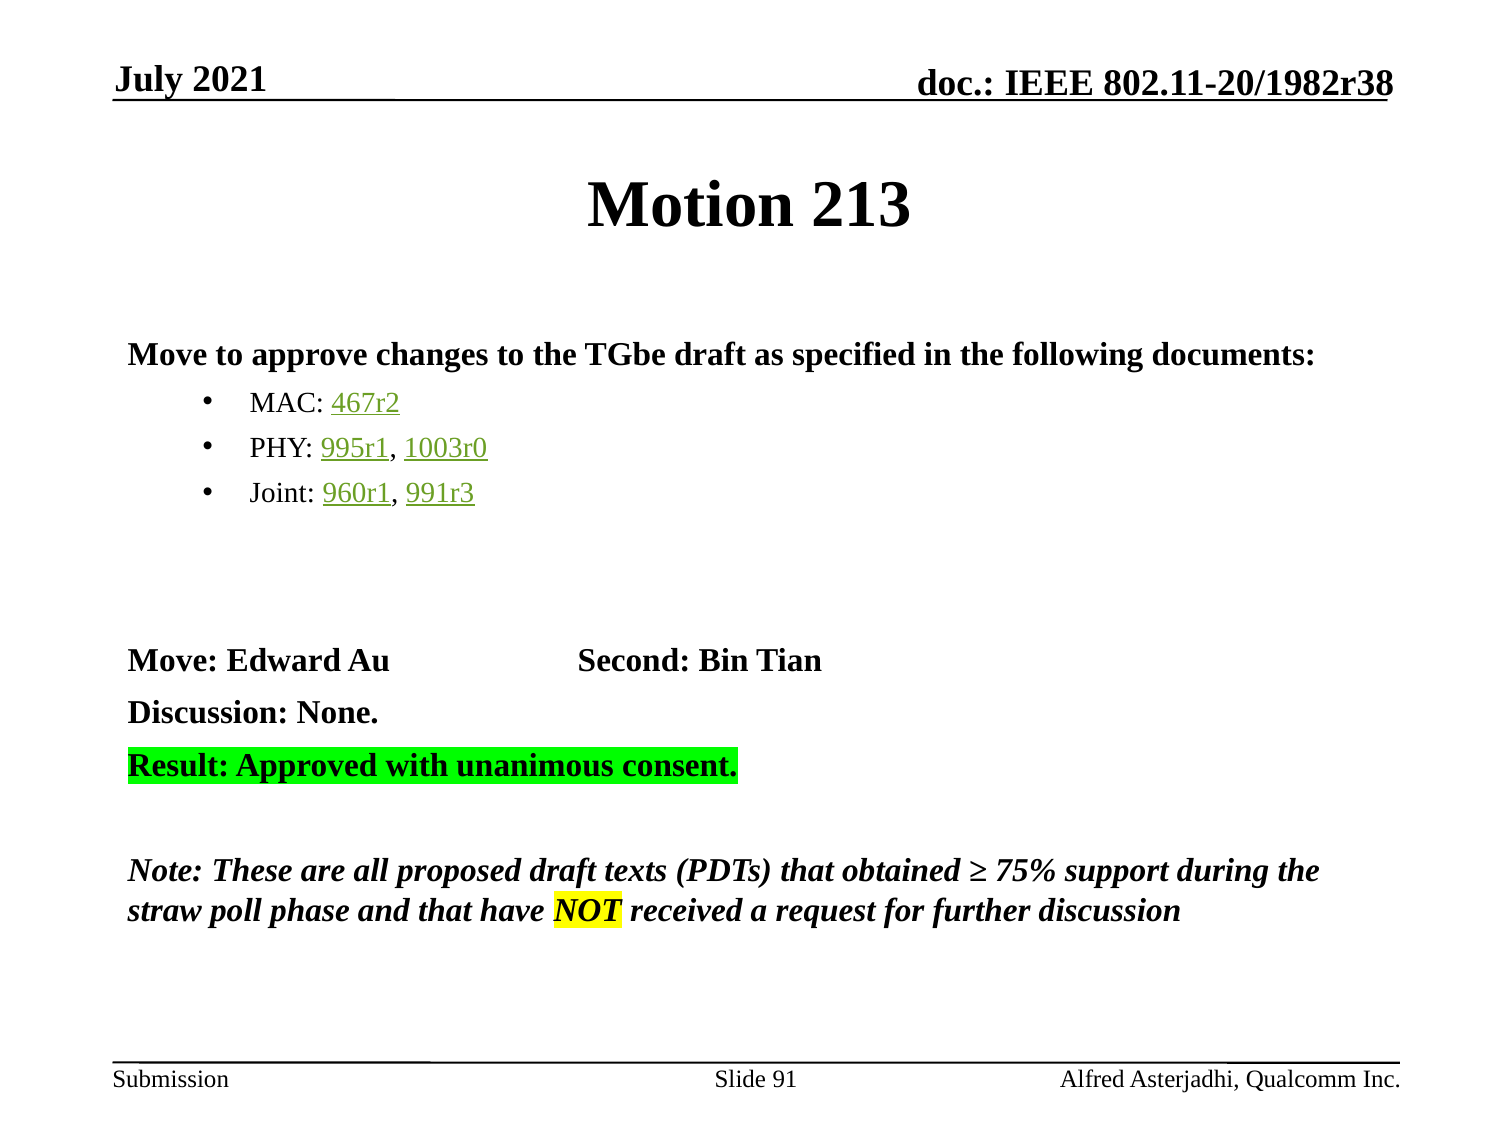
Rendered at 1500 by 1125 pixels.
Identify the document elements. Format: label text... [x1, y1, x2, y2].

list Move to approve changes to the TGbe draft as specified in the following documents: MAC: 467r2 PHY: 995r1, 1003r0 Joint: 960r1, 991r3 Move: Edward Au Second: Bin Tian Discussion: None. Result: Approved with unanimous consent. Note: These are all proposed draft texts (PDTs) that obtained ≥ 75% support during the straw poll phase and that have NOT received a request for further discussion [112, 324, 1388, 1000]
slide_number Slide 91 [712, 1061, 800, 1123]
title Motion 213 [112, 112, 1388, 288]
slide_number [114, 54, 423, 100]
footer Alfred Asterjadhi, Qualcomm Inc. [878, 1061, 1402, 1093]
